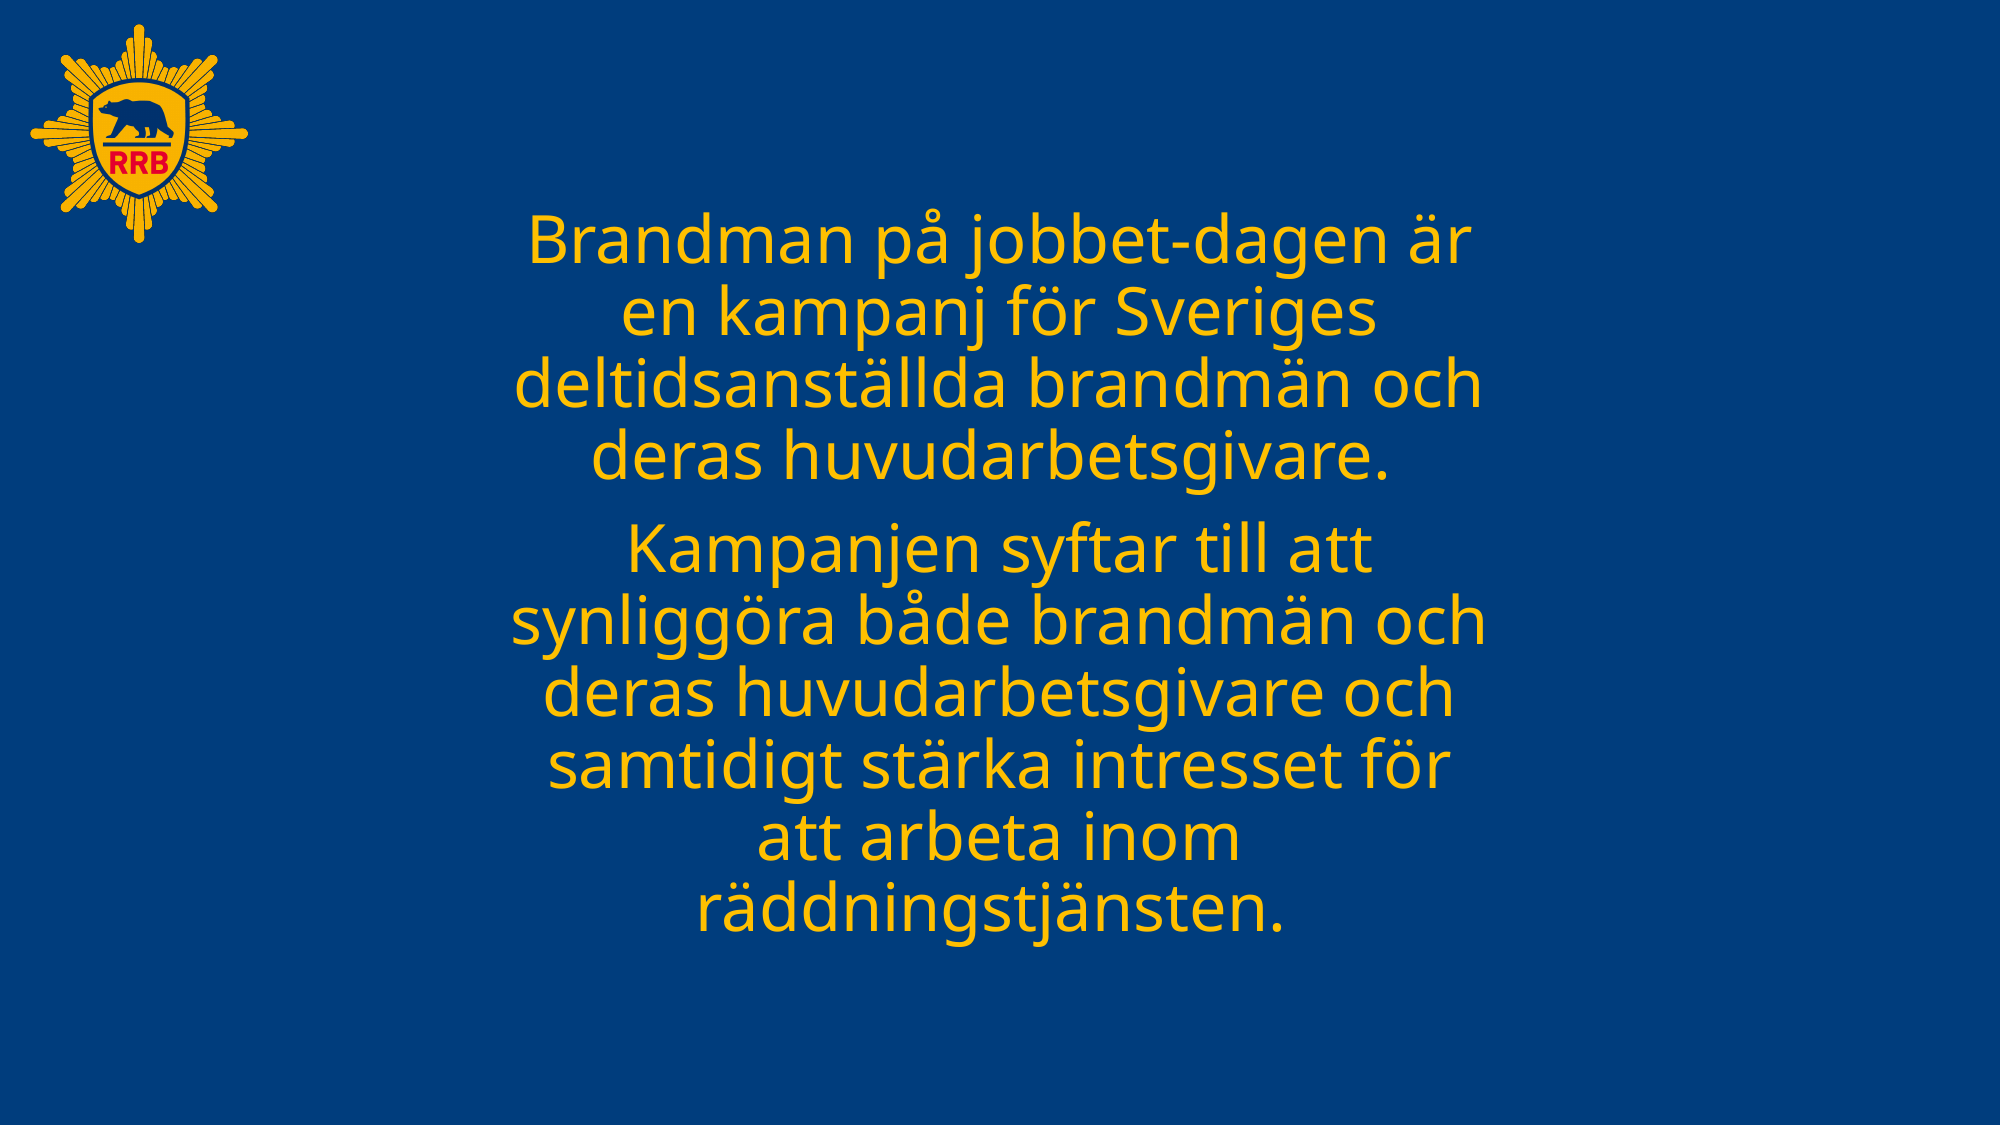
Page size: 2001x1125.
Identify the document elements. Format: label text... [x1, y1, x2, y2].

picture [28, 22, 250, 245]
subtitle Brandman på jobbet-dagen är en kampanj för Sveriges deltidsanställda brandmän och deras huvudarbetsgivare. Kampanjen syftar till att synliggöra både brandmän och deras huvudarbetsgivare och samtidigt stärka intresset för att arbeta inom räddningstjänsten. [481, 198, 1519, 961]
